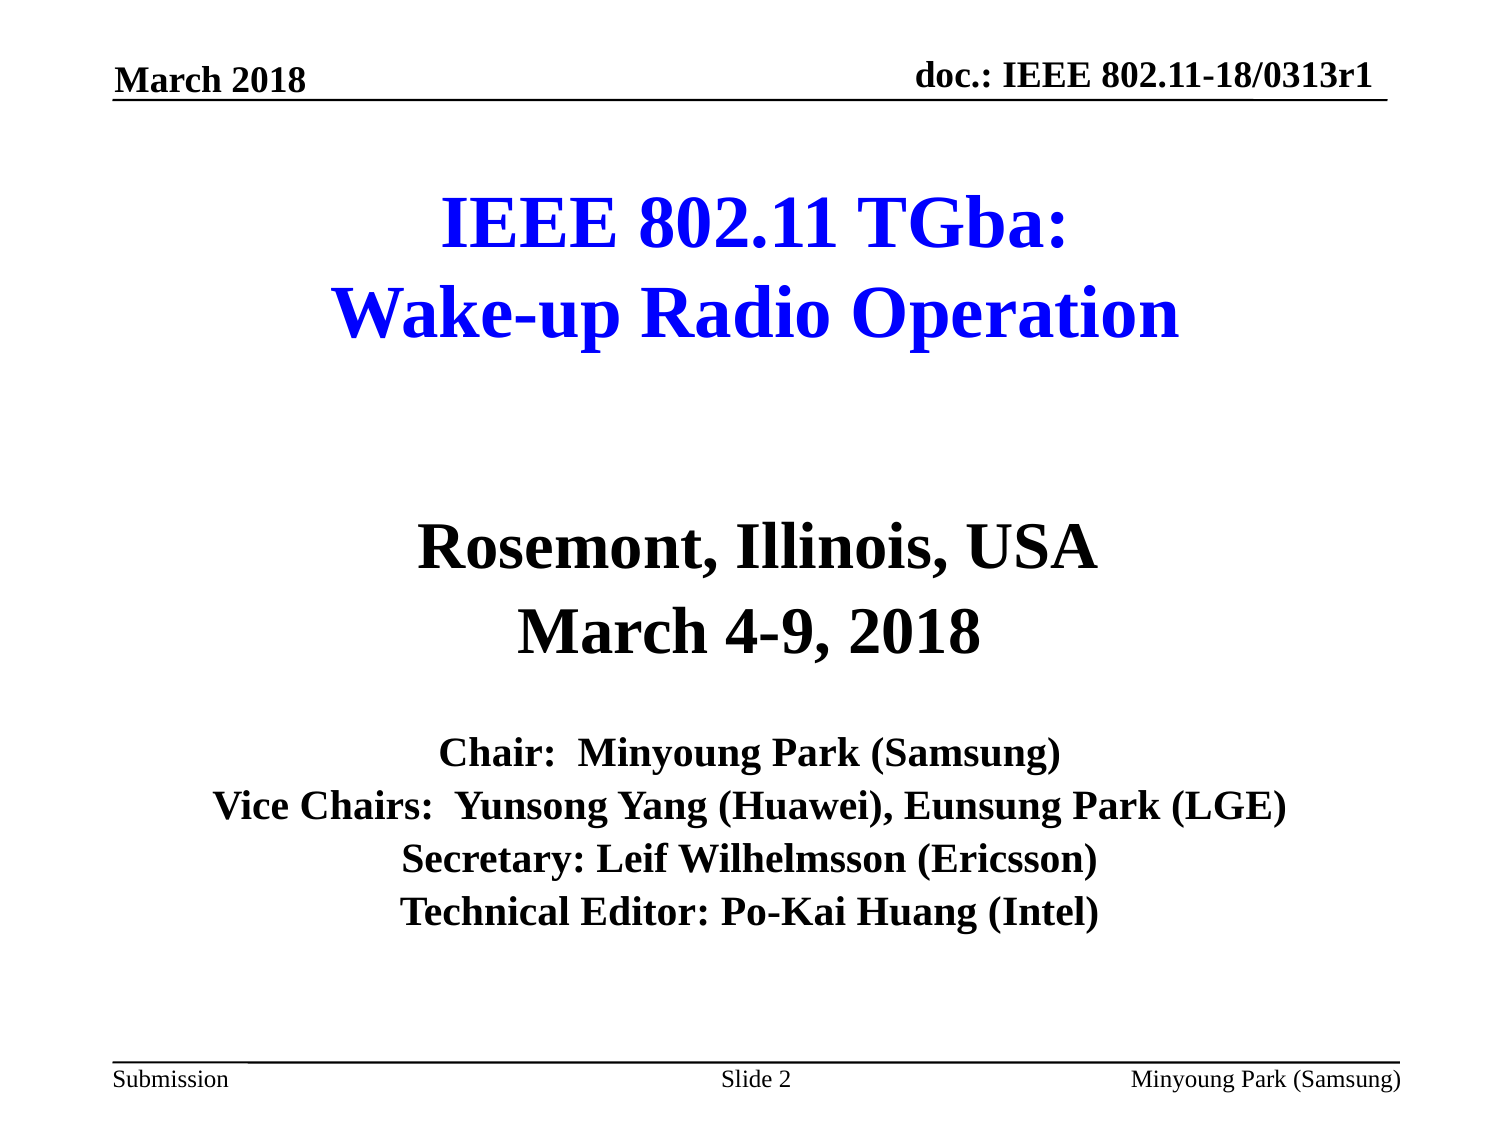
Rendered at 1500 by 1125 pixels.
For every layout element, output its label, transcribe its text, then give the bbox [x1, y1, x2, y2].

title IEEE 802.11 TGba: Wake-up Radio Operation [117, 175, 1393, 351]
footer Minyoung Park (Samsung) [949, 1061, 1402, 1093]
slide_number Slide 2 [712, 1061, 800, 1093]
list Rosemont, Illinois, USA March 4-9, 2018 Chair: Minyoung Park (Samsung) Vice Chairs: Yunsong Yang (Huawei), Eunsung Park (LGE) Secretary: Leif Wilhelmsson (Ericsson) Technical Editor: Po-Kai Huang (Intel) [112, 324, 1388, 1000]
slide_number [114, 54, 335, 101]
